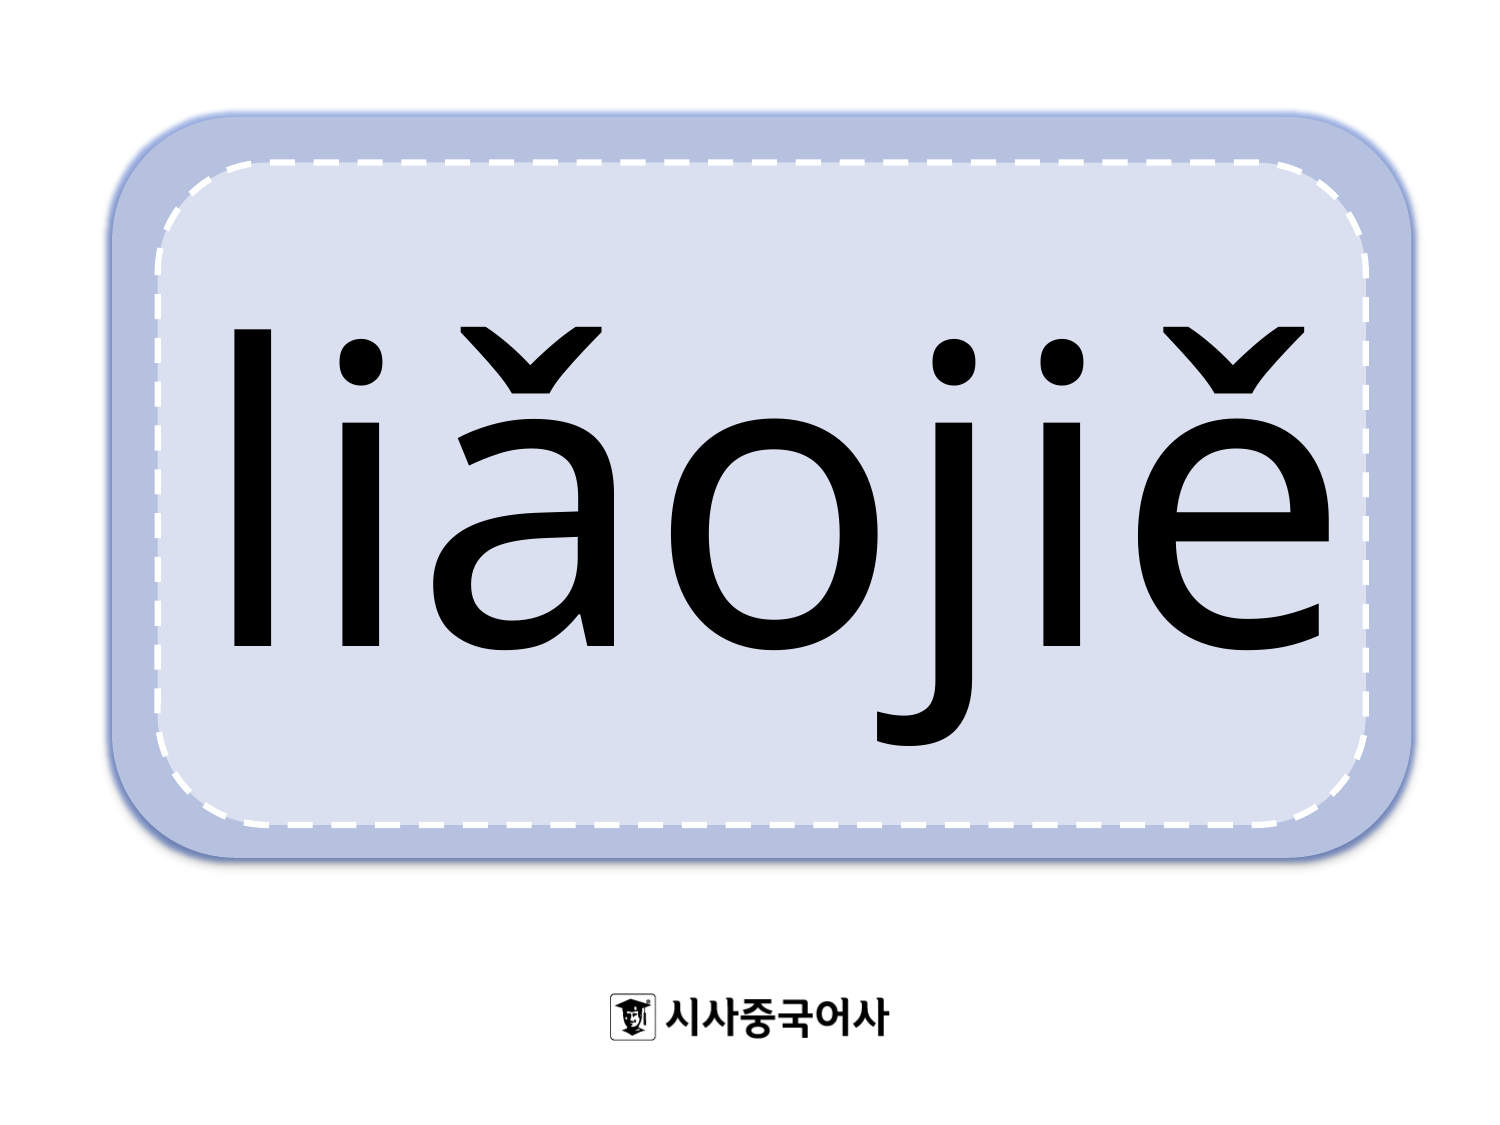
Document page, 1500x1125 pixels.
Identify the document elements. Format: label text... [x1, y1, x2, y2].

text_box liǎojiě [171, 149, 1380, 812]
picture [602, 987, 898, 1047]
